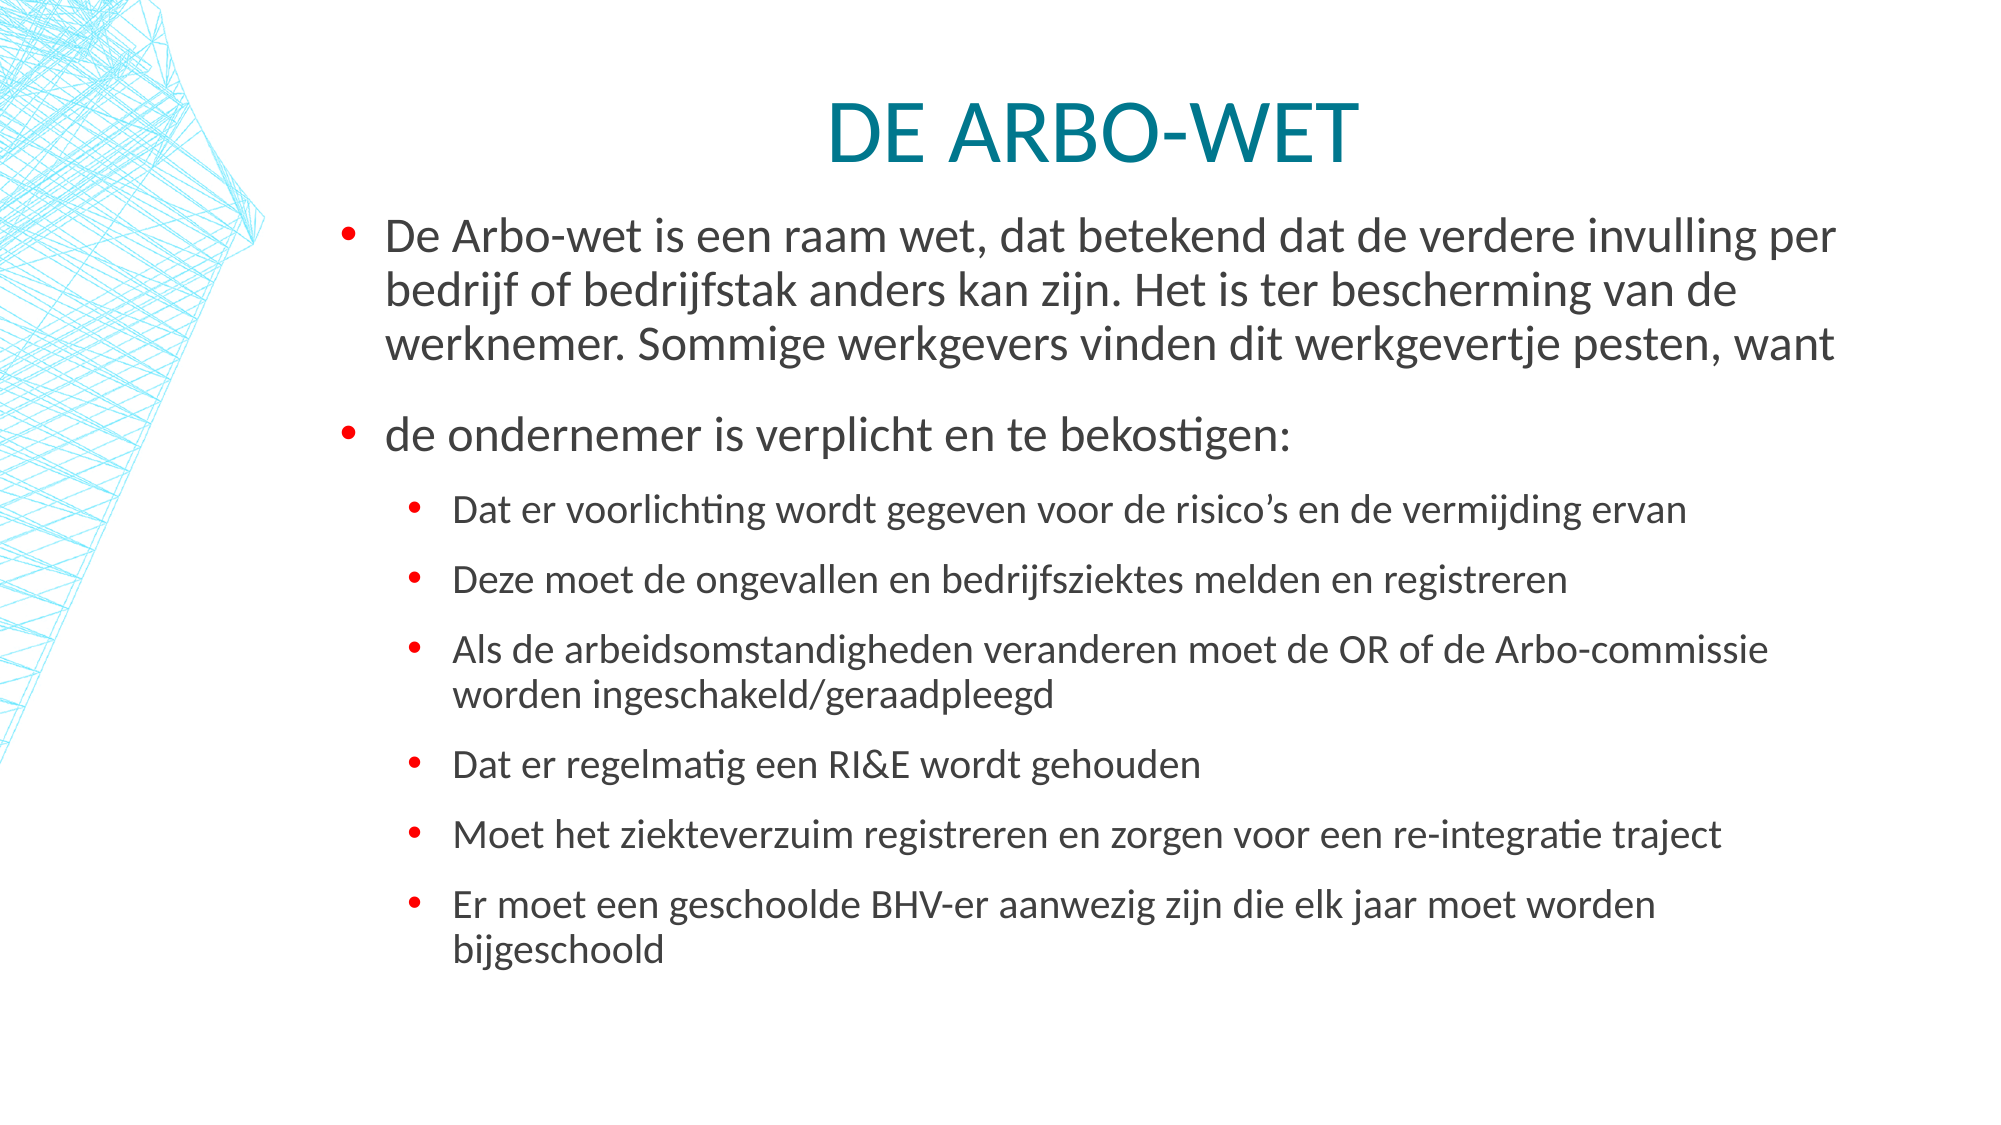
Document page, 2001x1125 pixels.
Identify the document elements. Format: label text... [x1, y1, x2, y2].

list De Arbo-wet is een raam wet, dat betekend dat de verdere invulling per bedrijf of bedrijfstak anders kan zijn. Het is ter bescherming van de werknemer. Sommige werkgevers vinden dit werkgevertje pesten, want de ondernemer is verplicht en te bekostigen: Dat er voorlichting wordt gegeven voor de risico’s en de vermijding ervan Deze moet de ongevallen en bedrijfsziektes melden en registreren Als de arbeidsomstandigheden veranderen moet de OR of de Arbo-commissie worden ingeschakeld/geraadpleegd Dat er regelmatig een RI&E wordt gehouden Moet het ziekteverzuim registreren en zorgen voor een re-integratie traject Er moet een geschoolde BHV-er aanwezig zijn die elk jaar moet worden bijgeschoold [324, 201, 1863, 1062]
title De Arbo-wet [324, 62, 1863, 189]
picture [0, 0, 2001, 1125]
